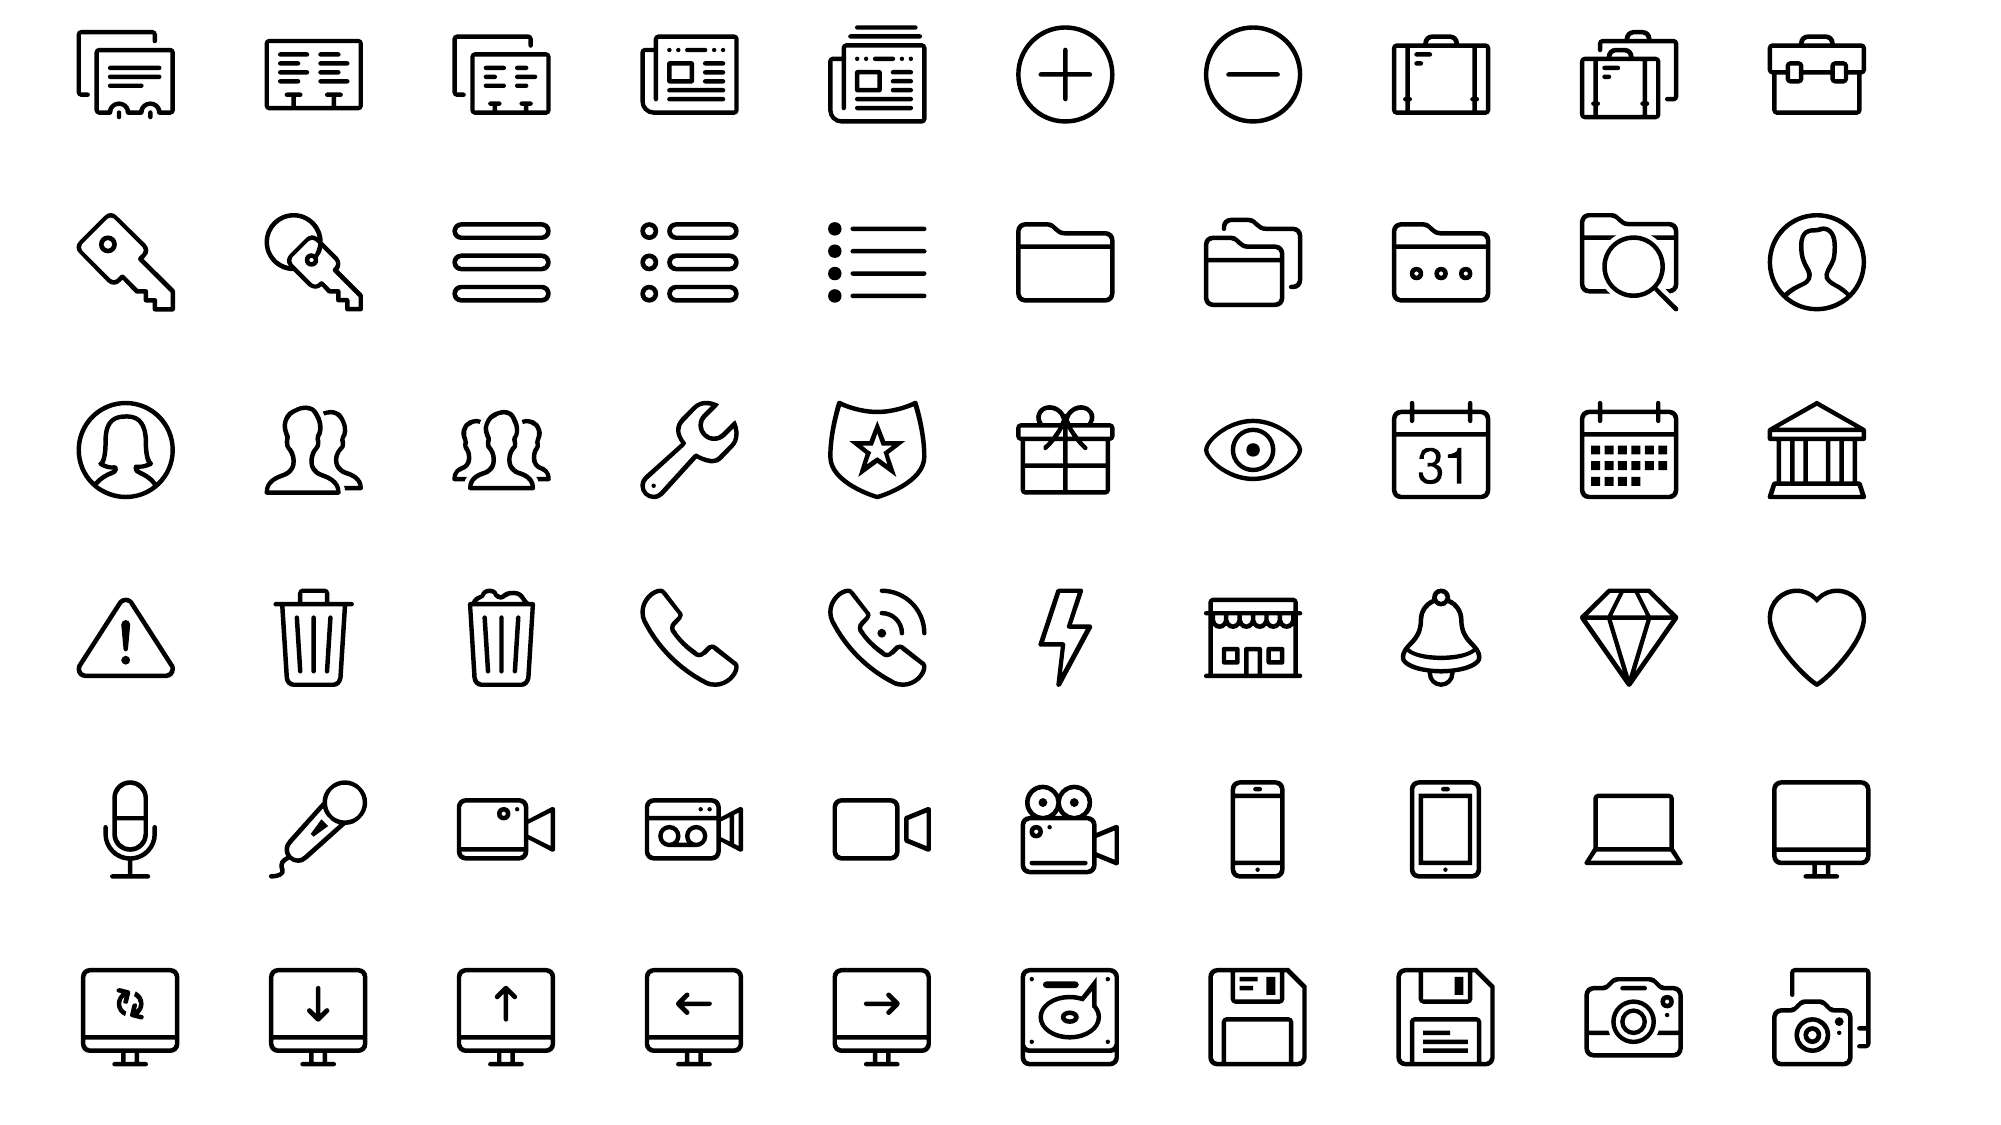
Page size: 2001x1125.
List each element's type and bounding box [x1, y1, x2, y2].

text_box [116, 110, 122, 120]
text_box [1579, 588, 1679, 687]
text_box [1602, 235, 1679, 312]
text_box [1767, 213, 1867, 312]
text_box [644, 798, 744, 861]
text_box [456, 798, 556, 861]
text_box [1767, 400, 1867, 500]
text_box [456, 967, 556, 1067]
text_box [828, 588, 927, 687]
text_box [1597, 29, 1679, 102]
text_box [828, 244, 842, 258]
text_box [1767, 34, 1867, 115]
text_box [1016, 222, 1115, 303]
text_box [832, 798, 900, 861]
text_box [1221, 217, 1303, 290]
text_box [850, 293, 927, 299]
text_box [452, 34, 533, 97]
text_box [854, 25, 918, 30]
text_box [76, 400, 175, 500]
text_box [1208, 967, 1307, 1067]
text_box [268, 967, 368, 1067]
text_box [1579, 213, 1679, 294]
text_box [1579, 400, 1679, 500]
text_box [850, 226, 927, 232]
text_box [1409, 780, 1482, 879]
text_box [1772, 999, 1853, 1067]
text_box [1579, 47, 1661, 120]
text_box [1790, 967, 1871, 1049]
text_box [148, 110, 153, 120]
text_box [76, 597, 175, 679]
text_box [452, 253, 551, 272]
text_box [468, 409, 536, 491]
text_box [850, 248, 927, 254]
text_box [1020, 967, 1119, 1067]
text_box [264, 213, 363, 312]
text_box [80, 967, 180, 1067]
text_box [1391, 34, 1491, 115]
text_box [76, 212, 176, 312]
text_box [322, 409, 363, 491]
text_box [452, 284, 551, 303]
text_box [640, 284, 659, 303]
text_box [1203, 597, 1303, 679]
text_box [640, 34, 739, 115]
text_box [828, 222, 842, 236]
text_box [640, 222, 659, 240]
text_box [1400, 588, 1482, 687]
text_box [1584, 793, 1683, 866]
text_box [467, 588, 536, 687]
text_box [850, 271, 927, 276]
text_box [1203, 235, 1285, 308]
text_box [1016, 25, 1115, 124]
text_box [828, 266, 842, 281]
text_box [452, 418, 482, 482]
text_box [667, 284, 739, 303]
text_box [76, 29, 158, 97]
text_box [112, 780, 148, 852]
text_box [848, 34, 923, 39]
text_box [828, 43, 927, 124]
text_box [1396, 967, 1495, 1067]
text_box [667, 222, 739, 240]
text_box [640, 400, 739, 500]
text_box [452, 222, 551, 240]
text_box [644, 967, 744, 1067]
text_box [1230, 780, 1285, 879]
text_box [1020, 784, 1119, 875]
text_box [268, 780, 368, 879]
text_box [667, 253, 739, 272]
text_box [1391, 400, 1491, 500]
text_box [264, 38, 363, 111]
text_box [828, 400, 927, 500]
text_box [264, 405, 341, 495]
text_box [94, 47, 175, 115]
text_box [273, 588, 354, 687]
text_box [1772, 780, 1871, 879]
text_box [640, 253, 659, 272]
text_box [1016, 405, 1115, 495]
text_box [1203, 418, 1303, 482]
text_box [1391, 222, 1491, 303]
text_box [1584, 977, 1683, 1058]
text_box [1038, 588, 1093, 687]
text_box [828, 289, 842, 303]
text_box [904, 807, 931, 852]
text_box [1203, 25, 1303, 124]
text_box [640, 588, 739, 687]
text_box [103, 824, 157, 879]
text_box [521, 418, 551, 482]
text_box [832, 967, 931, 1067]
text_box [1767, 588, 1867, 687]
text_box [470, 52, 551, 115]
